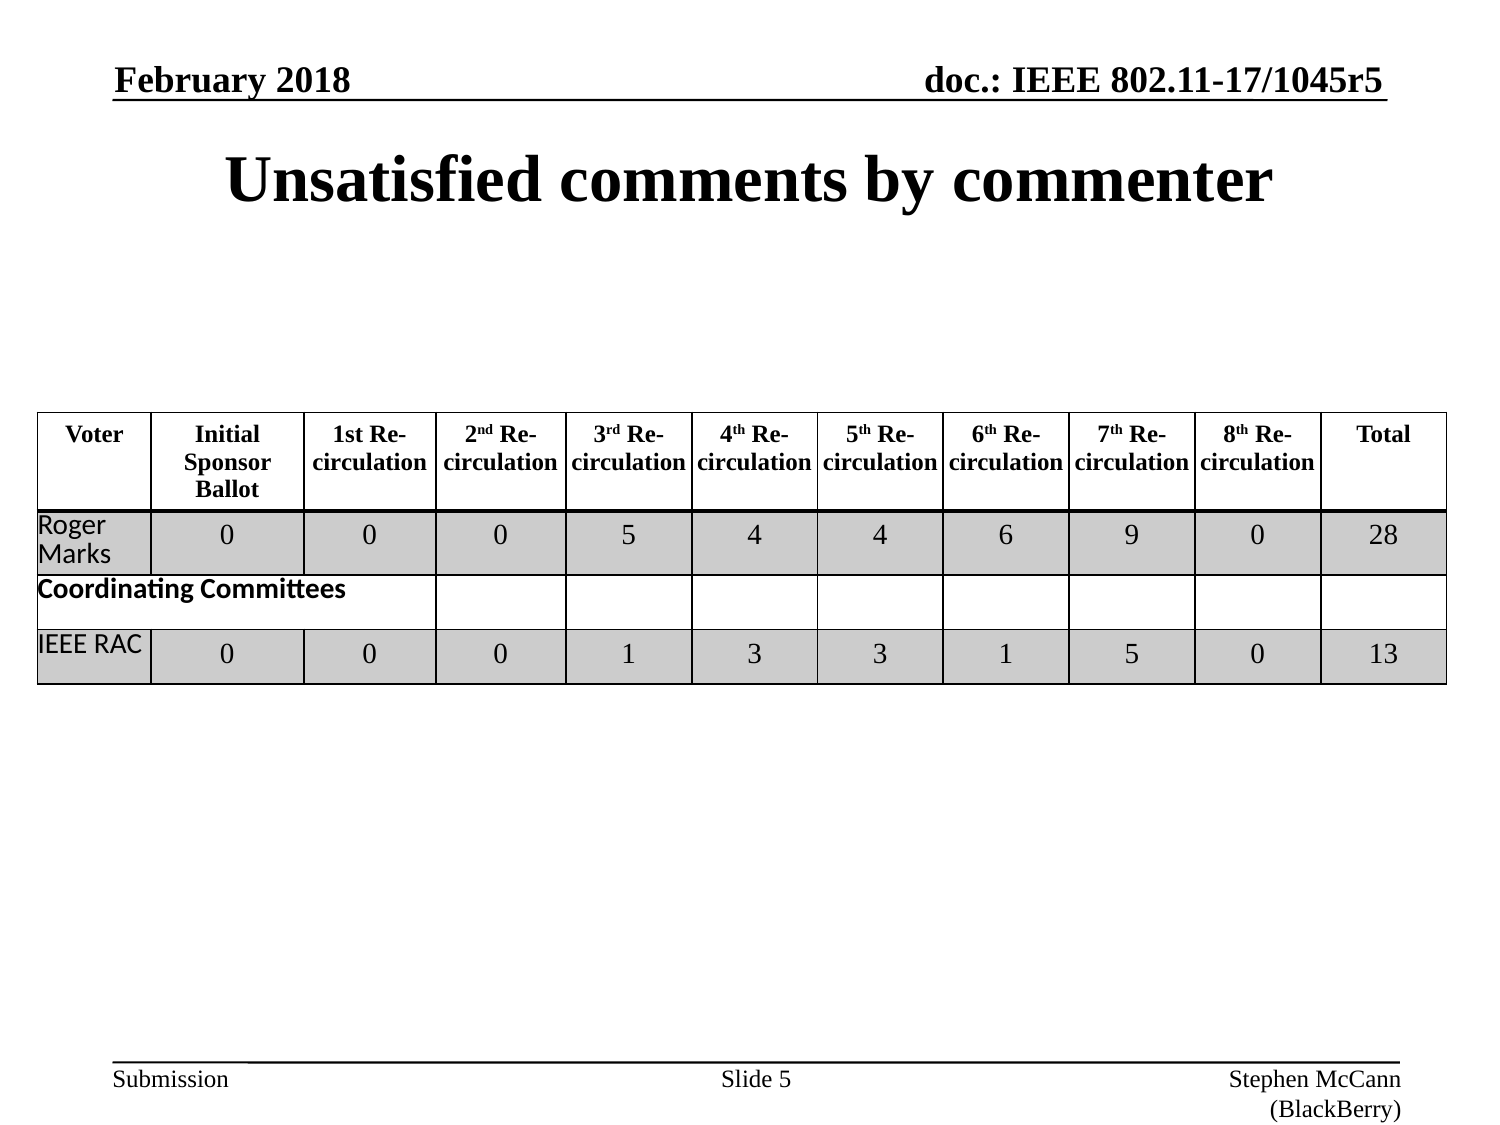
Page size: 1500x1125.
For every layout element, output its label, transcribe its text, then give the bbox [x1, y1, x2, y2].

table_header 1st Re-circulation [305, 413, 435, 509]
footer Stephen McCann (BlackBerry) [1092, 1061, 1402, 1093]
table_header 3rd Re-circulation [567, 413, 691, 509]
table_cell [693, 576, 817, 629]
table_header 7th Re-circulation [1070, 413, 1194, 509]
table_cell [1322, 576, 1446, 629]
table_header Voter [38, 413, 150, 509]
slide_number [114, 54, 374, 101]
table_cell 3 [818, 630, 942, 683]
table_cell [1070, 576, 1194, 629]
table_cell 0 [1196, 513, 1320, 574]
table_cell 9 [1070, 513, 1194, 574]
table_cell 28 [1322, 513, 1446, 574]
table_cell [944, 576, 1068, 629]
title Unsatisfied comments by commenter [52, 112, 1448, 238]
table_cell 0 [152, 513, 303, 574]
table_cell 0 [437, 513, 565, 574]
table_header 5th Re-circulation [818, 413, 942, 509]
table_cell 4 [818, 513, 942, 574]
table_header 6th Re-circulation [944, 413, 1068, 509]
table_cell IEEE RAC [38, 630, 150, 683]
table_header Initial Sponsor Ballot [152, 413, 303, 509]
table_cell 6 [944, 513, 1068, 574]
table_header 2nd Re-circulation [437, 413, 565, 509]
table_cell [567, 576, 691, 629]
table_cell 4 [693, 513, 817, 574]
table_cell [437, 576, 565, 629]
table_header Total [1322, 413, 1446, 509]
table_cell 3 [693, 630, 817, 683]
table_cell 0 [152, 630, 303, 683]
table_cell 1 [944, 630, 1068, 683]
table_cell 5 [1070, 630, 1194, 683]
table_header 4th Re-circulation [693, 413, 817, 509]
table_cell Coordinating Committees [38, 576, 435, 629]
table_cell Roger Marks [38, 513, 150, 574]
table_cell 0 [305, 630, 435, 683]
table_cell 1 [567, 630, 691, 683]
table_cell [818, 576, 942, 629]
table_cell [1196, 576, 1320, 629]
slide_number Slide 5 [712, 1061, 800, 1093]
table_cell 5 [567, 513, 691, 574]
table_header 8th Re-circulation [1196, 413, 1320, 509]
table_cell 0 [305, 513, 435, 574]
table_cell 13 [1322, 630, 1446, 683]
table_cell 0 [437, 630, 565, 683]
table_cell 0 [1196, 630, 1320, 683]
